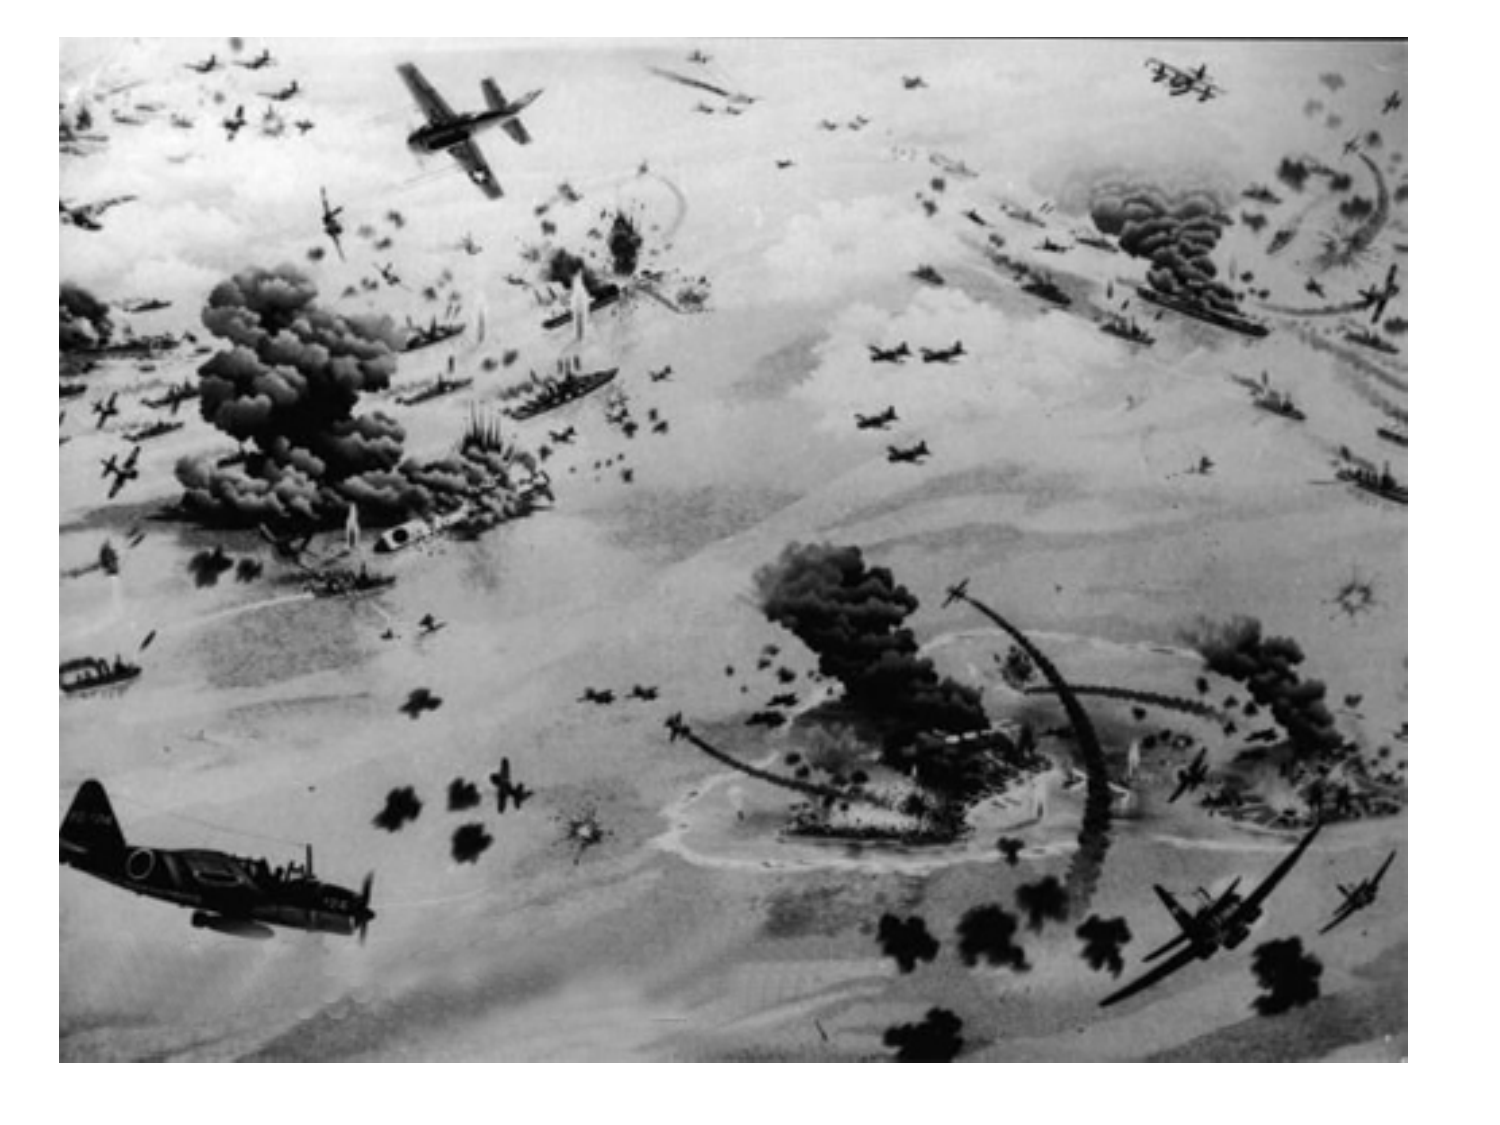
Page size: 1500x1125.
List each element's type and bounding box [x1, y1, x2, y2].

picture [58, 37, 1408, 1063]
